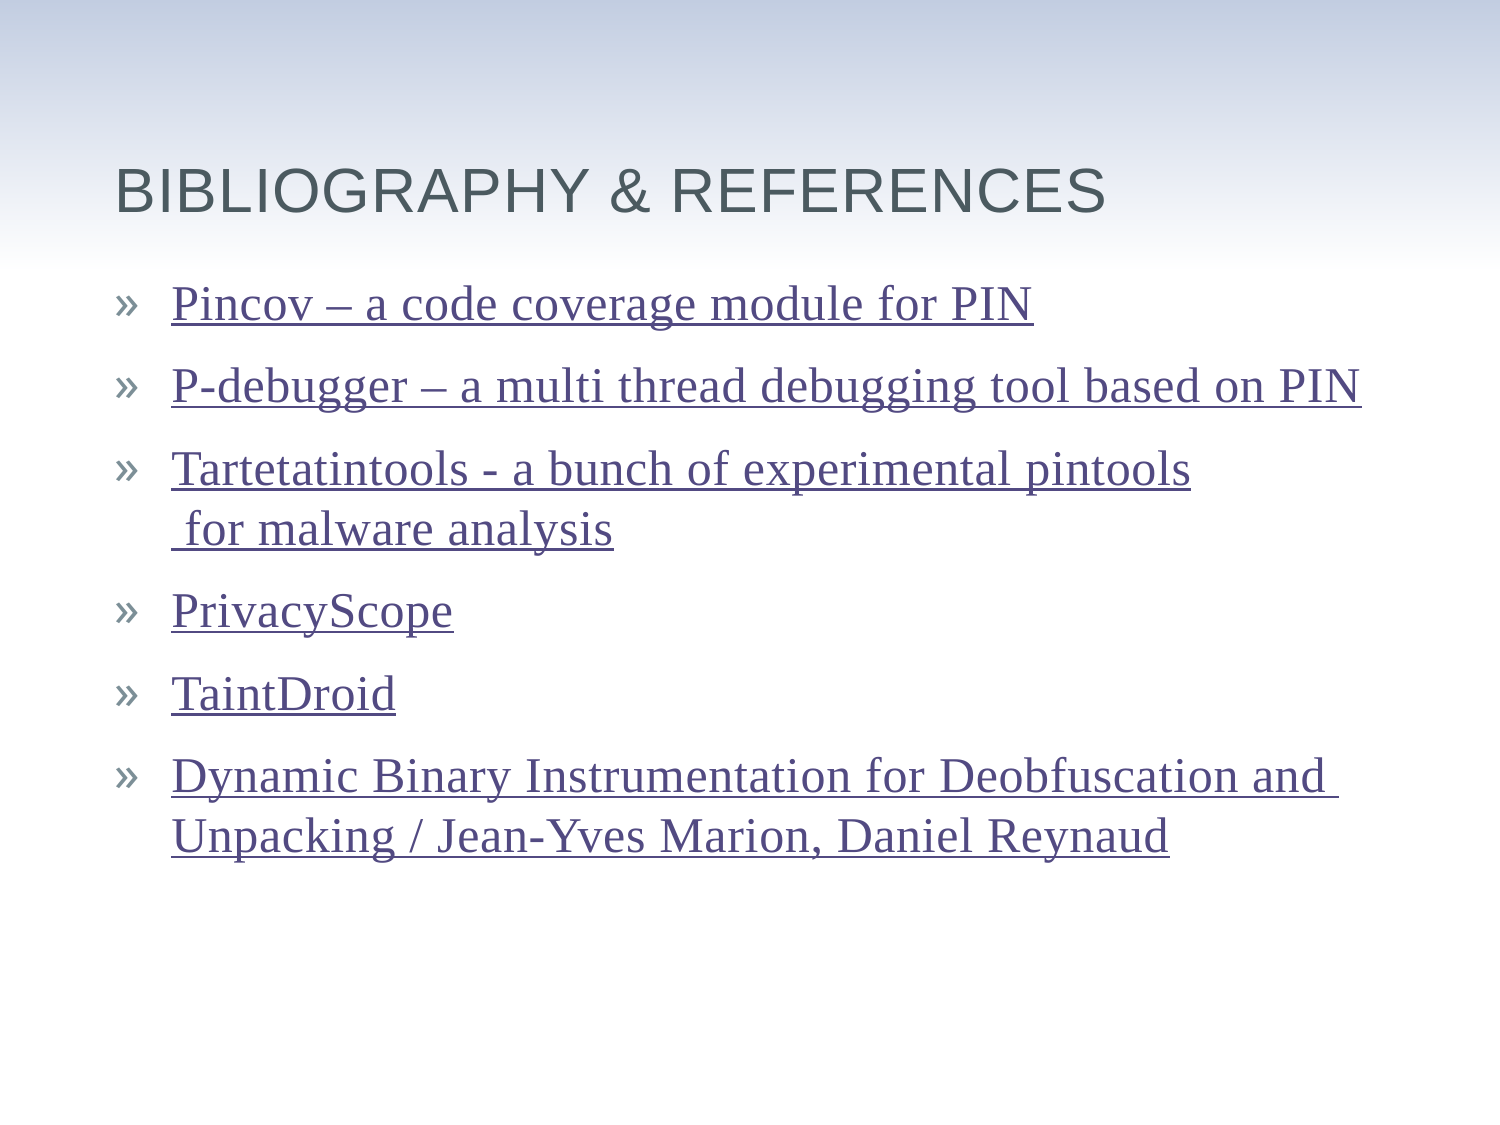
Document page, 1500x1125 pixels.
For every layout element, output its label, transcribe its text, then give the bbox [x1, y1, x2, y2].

title Bibliography & References [99, 45, 1400, 233]
list Pincov – a code coverage module for PIN P-debugger – a multi thread debugging tool based on PIN Tartetatintools - a bunch of experimental pintools for malware analysis PrivacyScope TaintDroid Dynamic Binary Instrumentation for Deobfuscation and Unpacking / Jean-Yves Marion, Daniel Reynaud [99, 262, 1400, 978]
